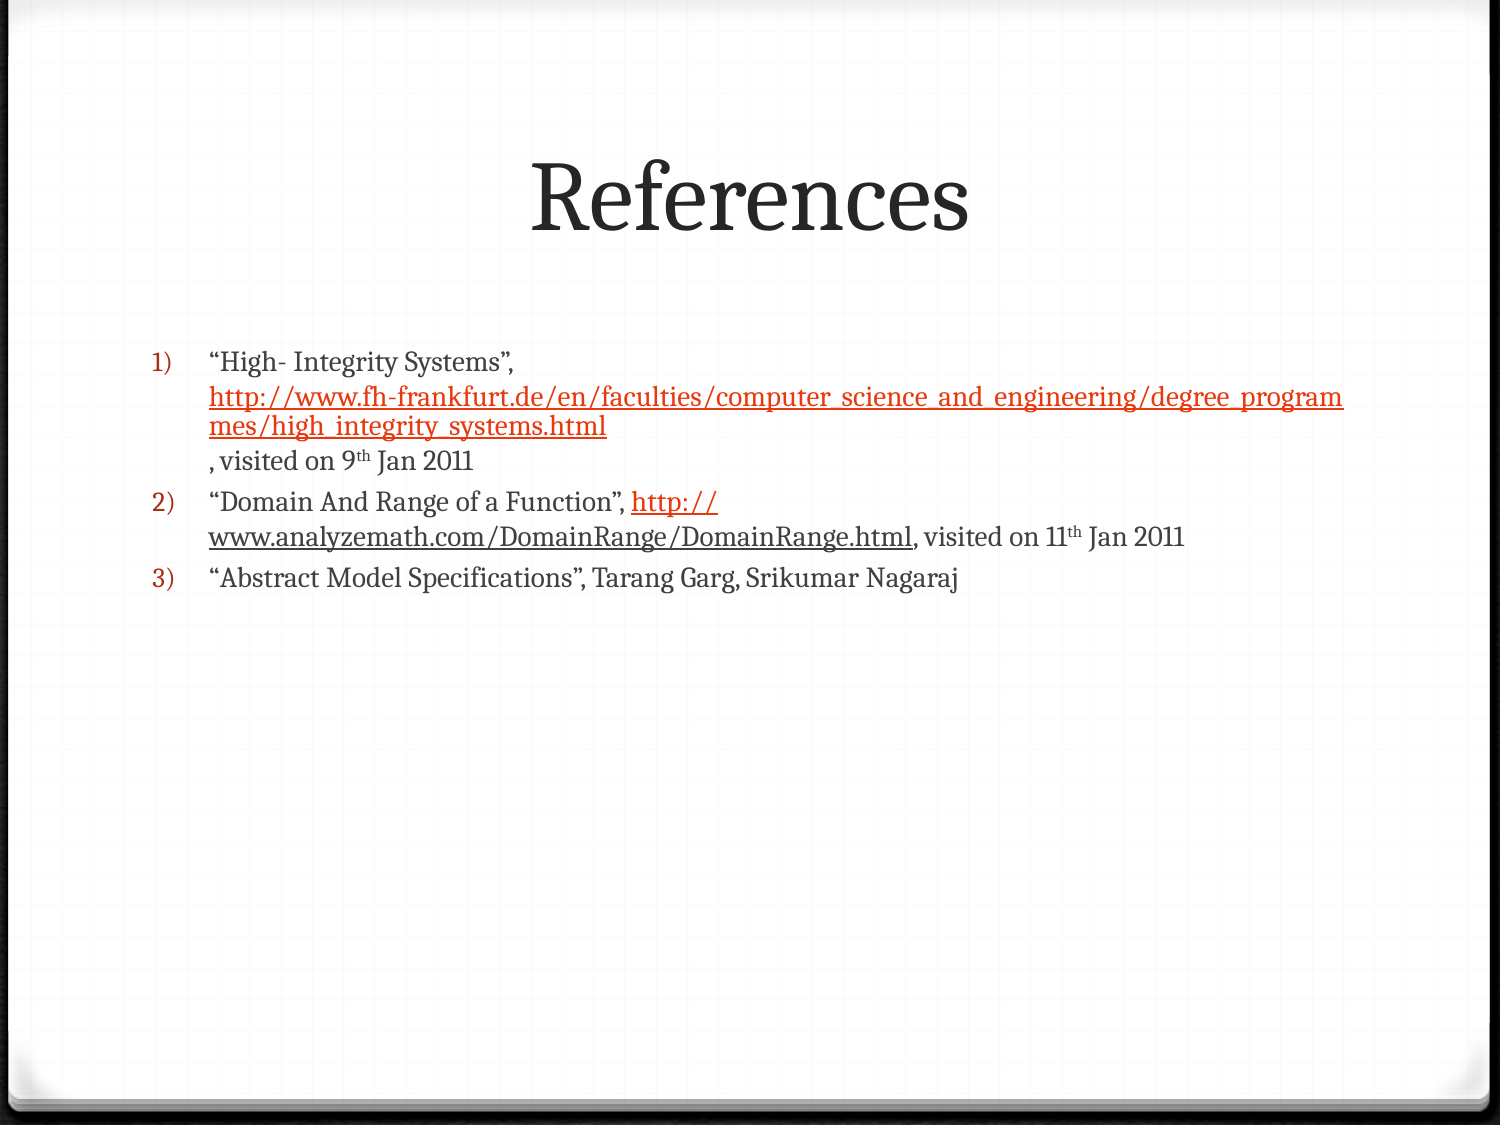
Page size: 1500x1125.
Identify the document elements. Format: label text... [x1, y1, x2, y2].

title References [90, 71, 1410, 309]
list “High- Integrity Systems”, http://www.fh-frankfurt.de/en/faculties/computer_science_and_engineering/degree_programmes/high_integrity_systems.html, visited on 9th Jan 2011 “Domain And Range of a Function”, http://www.analyzemath.com/DomainRange/DomainRange.html, visited on 11th Jan 2011 “Abstract Model Specifications”, Tarang Garg, Srikumar Nagaraj [137, 334, 1363, 983]
picture [0, 0, 1500, 1125]
